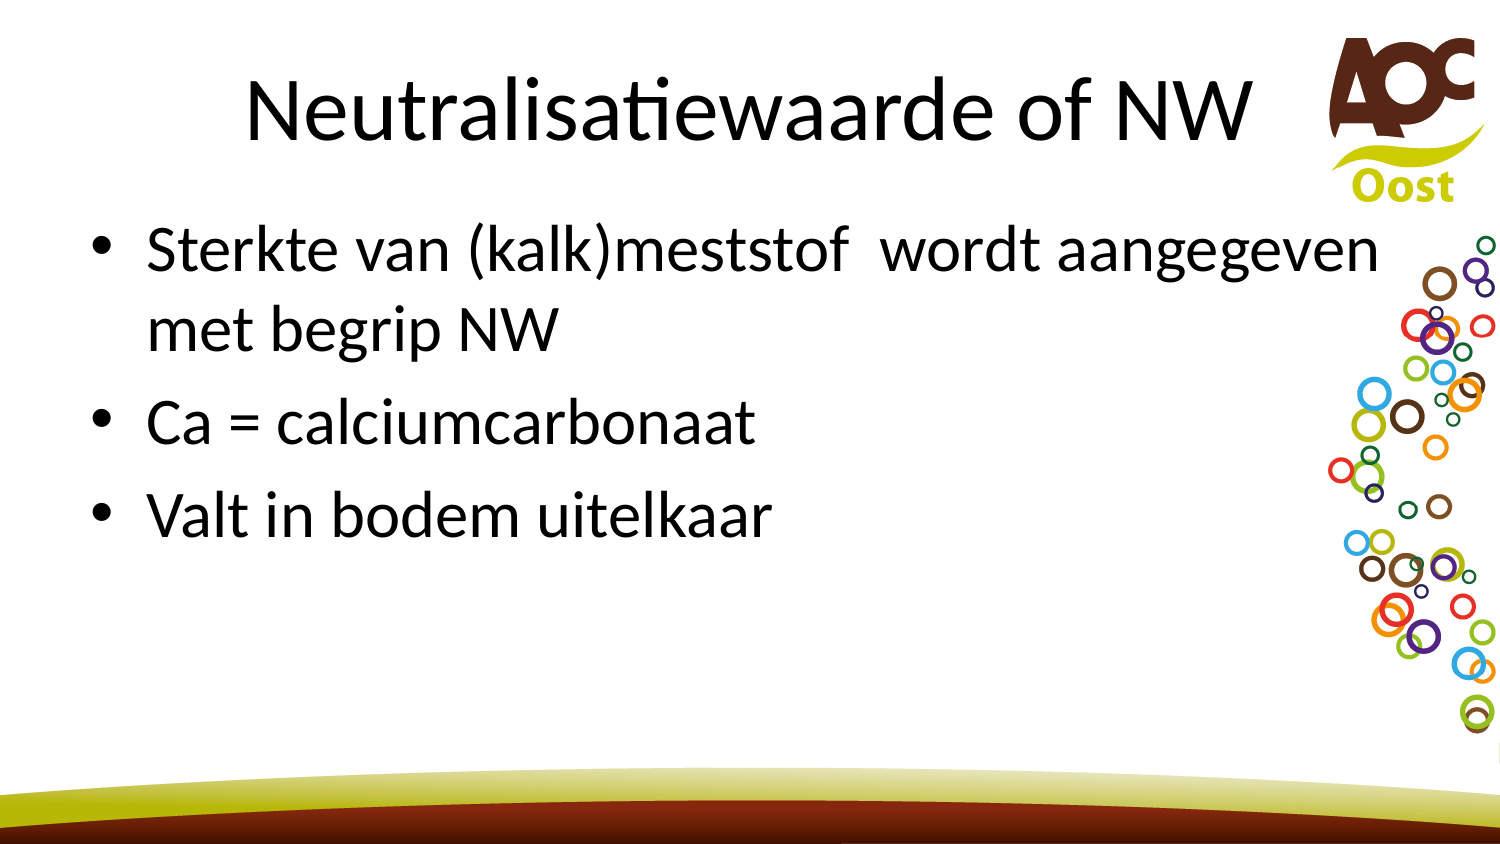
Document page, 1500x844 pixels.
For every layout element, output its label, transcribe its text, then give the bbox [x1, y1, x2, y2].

picture [0, 0, 1500, 844]
title Neutralisatiewaarde of NW [75, 33, 1425, 175]
list Sterkte van (kalk)meststof wordt aangegeven met begrip NW Ca = calciumcarbonaat Valt in bodem uitelkaar [75, 196, 1425, 754]
